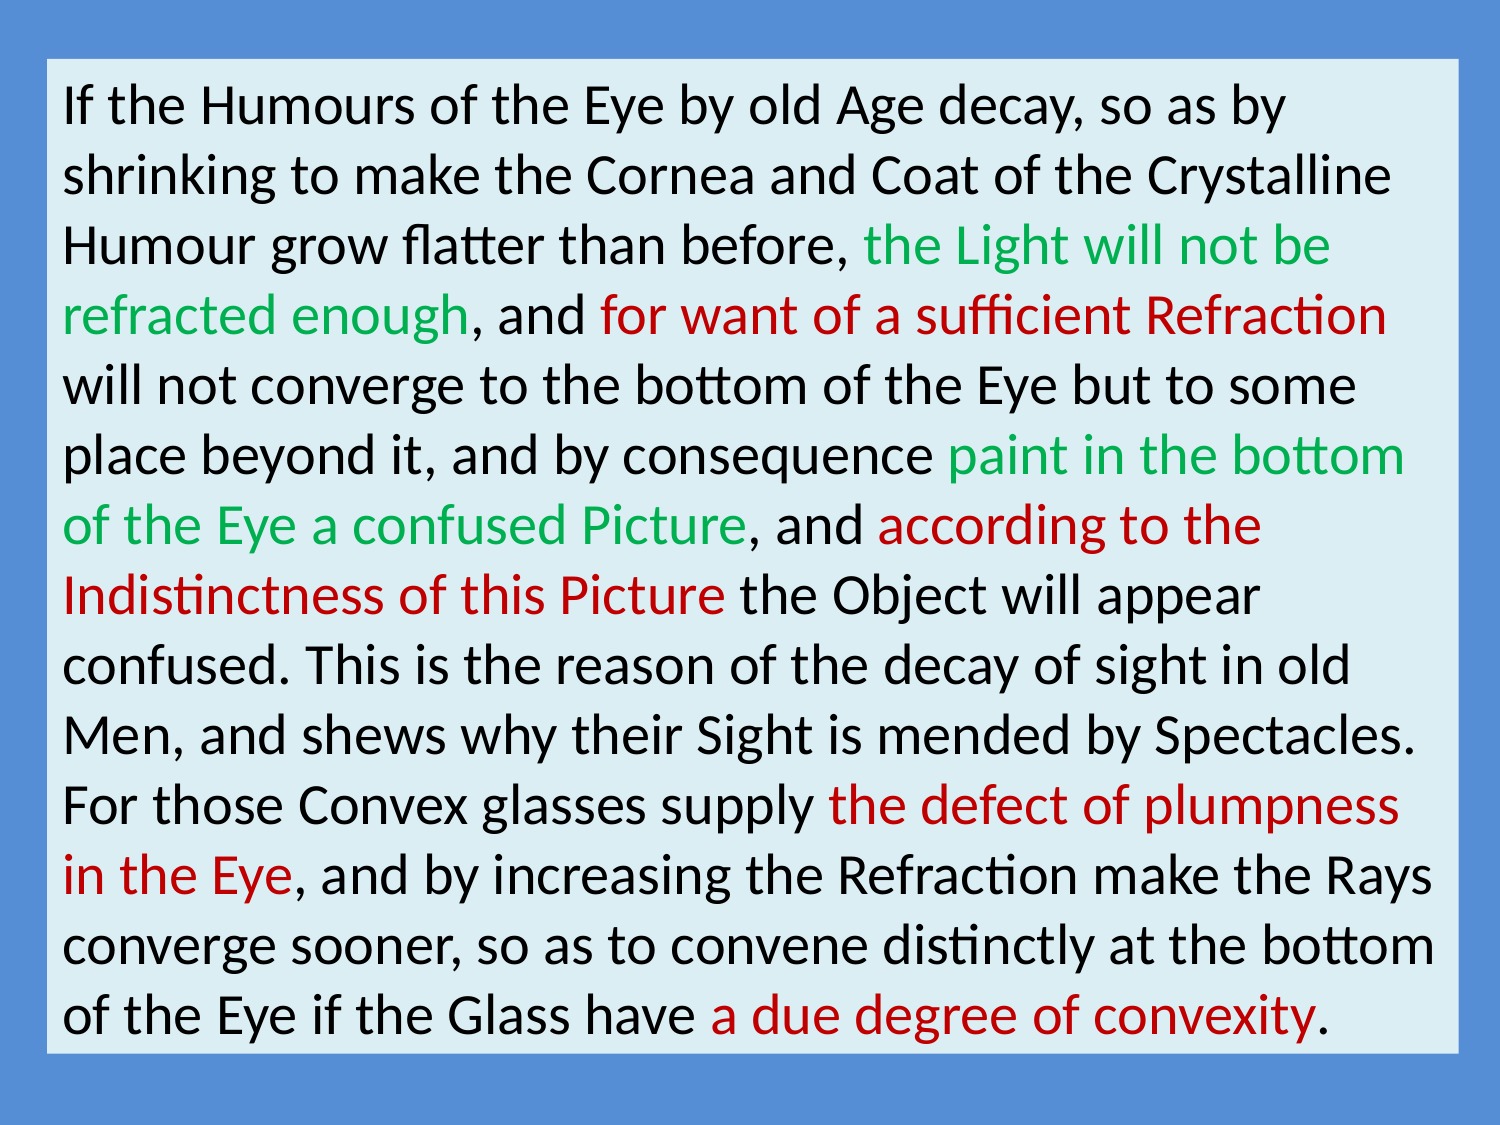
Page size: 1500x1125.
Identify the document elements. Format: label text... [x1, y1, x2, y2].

text_box If the Humours of the Eye by old Age decay, so as by shrinking to make the Cornea and Coat of the Crystalline Humour grow flatter than before, the Light will not be refracted enough, and for want of a sufficient Refraction will not converge to the bottom of the Eye but to some place beyond it, and by consequence paint in the bottom of the Eye a confused Picture, and according to the Indistinctness of this Picture the Object will appear confused. This is the reason of the decay of sight in old Men, and shews why their Sight is mended by Spectacles. For those Convex glasses supply the defect of plumpness in the Eye, and by increasing the Refraction make the Rays converge sooner, so as to convene distinctly at the bottom of the Eye if the Glass have a due degree of convexity. [47, 58, 1459, 1054]
